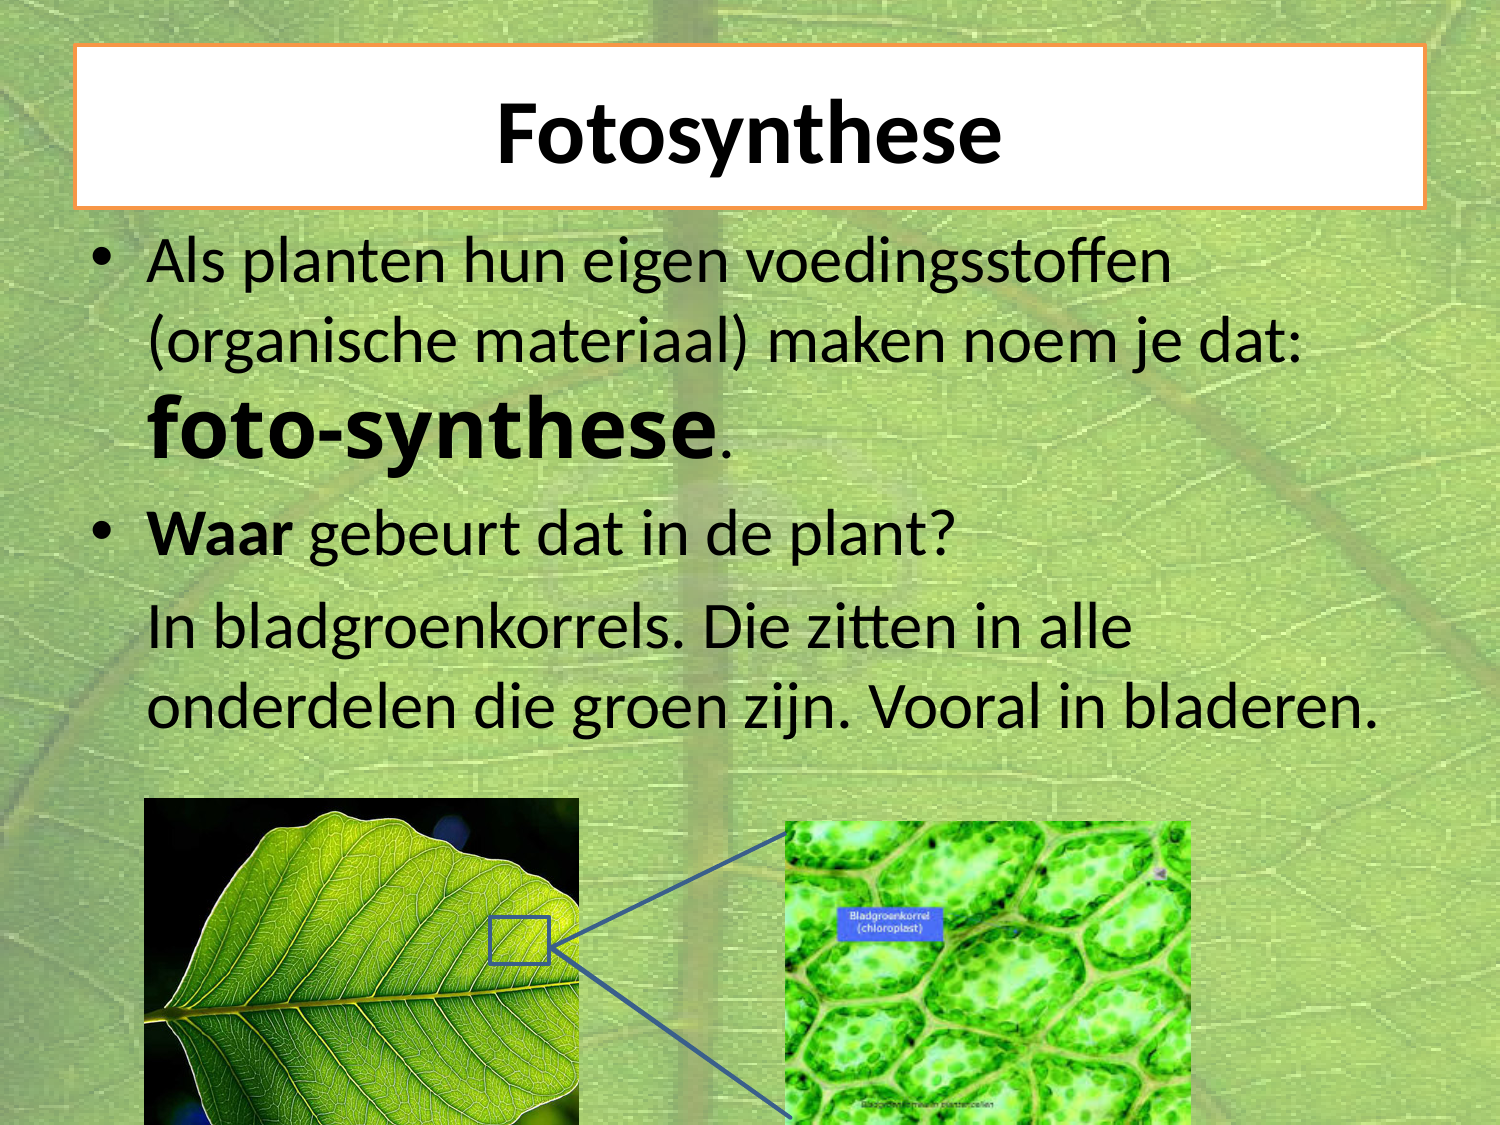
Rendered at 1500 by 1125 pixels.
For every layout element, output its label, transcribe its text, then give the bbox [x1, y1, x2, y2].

text_box [585, 833, 780, 934]
picture [785, 821, 1191, 1125]
text_box [585, 968, 780, 1113]
title Fotosynthese [73, 43, 1427, 210]
picture [144, 798, 580, 1125]
list Als planten hun eigen voedingsstoffen (organische materiaal) maken noem je dat: foto-synthese. Waar gebeurt dat in de plant? In bladgroenkorrels. Die zitten in alle onderdelen die groen zijn. Vooral in bladeren. [75, 208, 1425, 1005]
